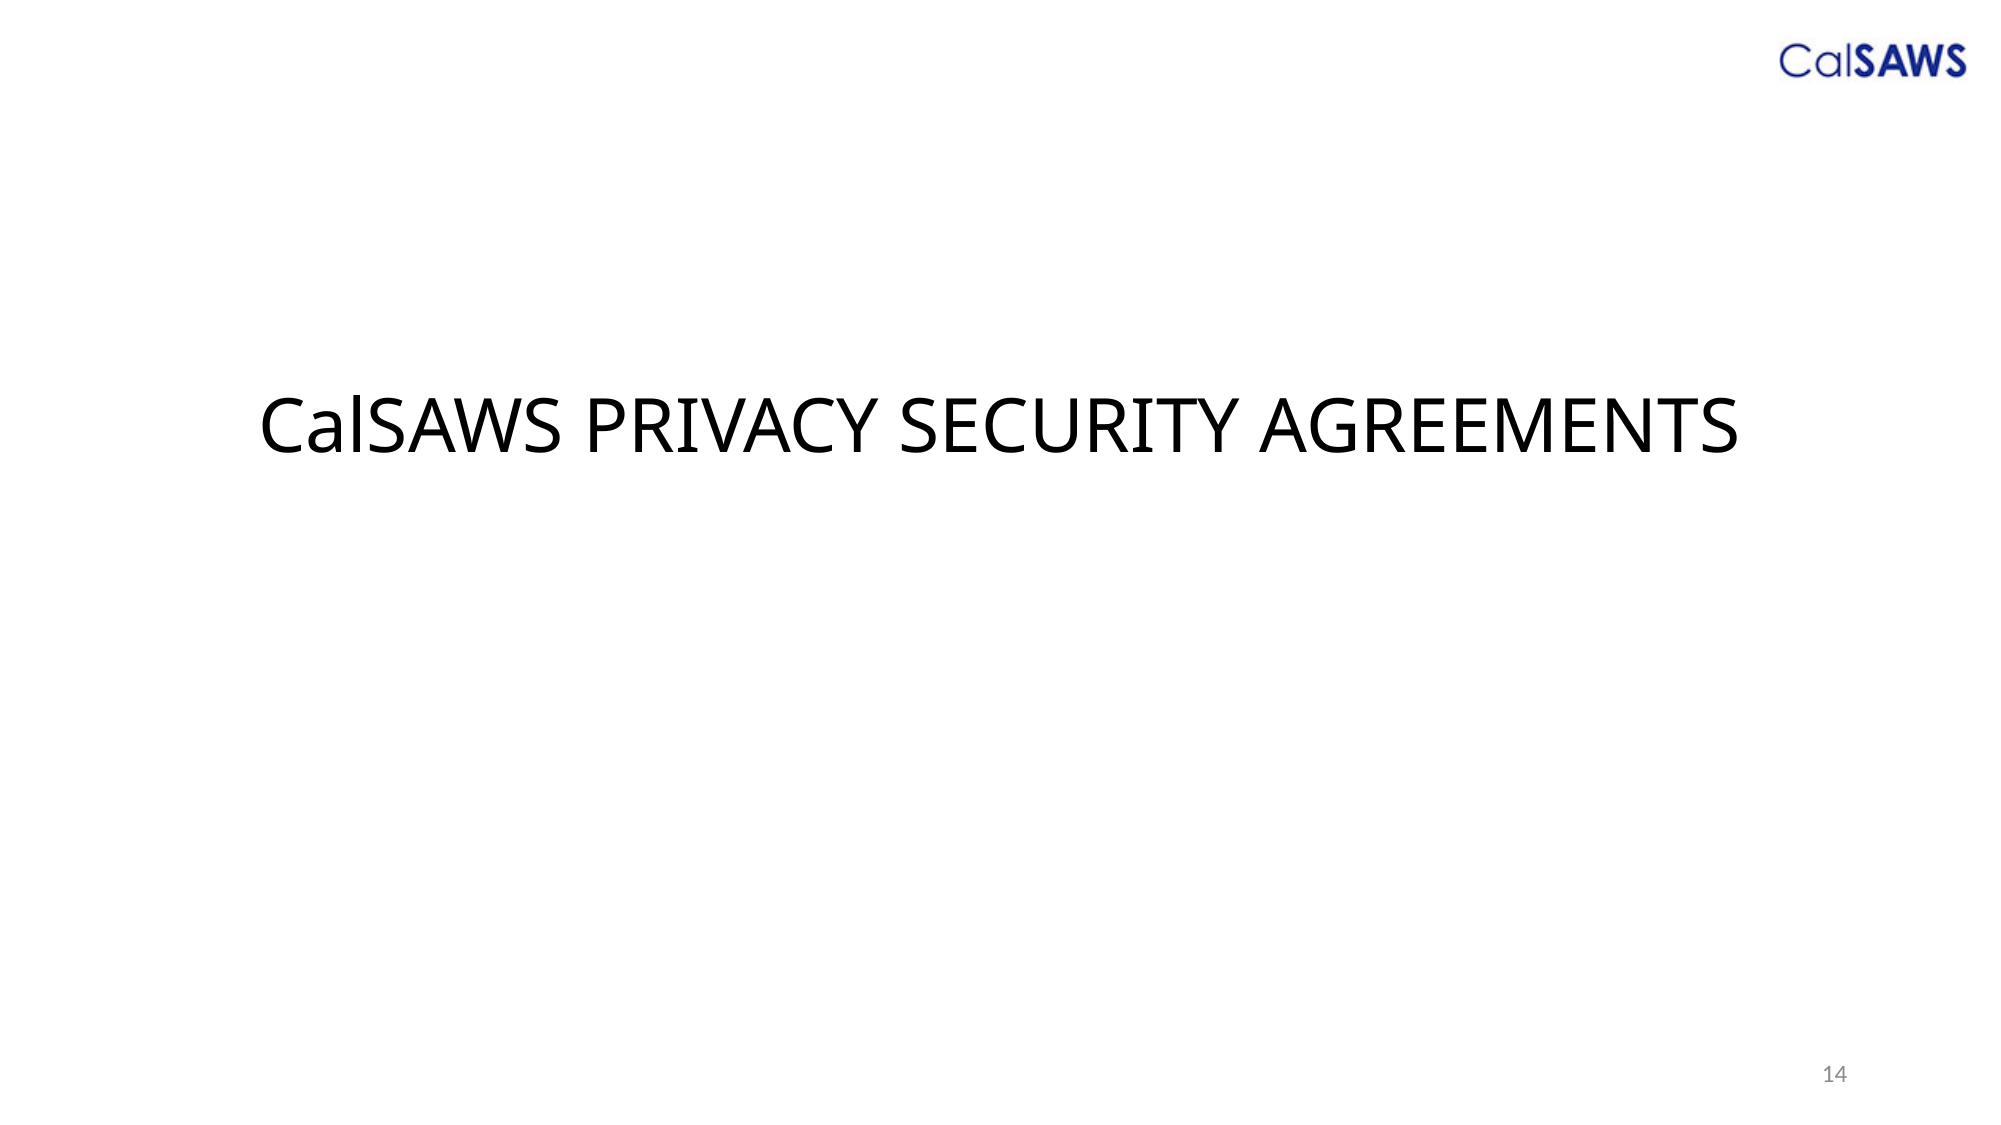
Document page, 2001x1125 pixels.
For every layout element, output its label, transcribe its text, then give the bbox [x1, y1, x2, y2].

text_box CalSAWS PRIVACY SECURITY AGREEMENTS [0, 374, 2000, 476]
picture [1779, 37, 1968, 83]
slide_number 14 [1412, 1042, 1863, 1103]
